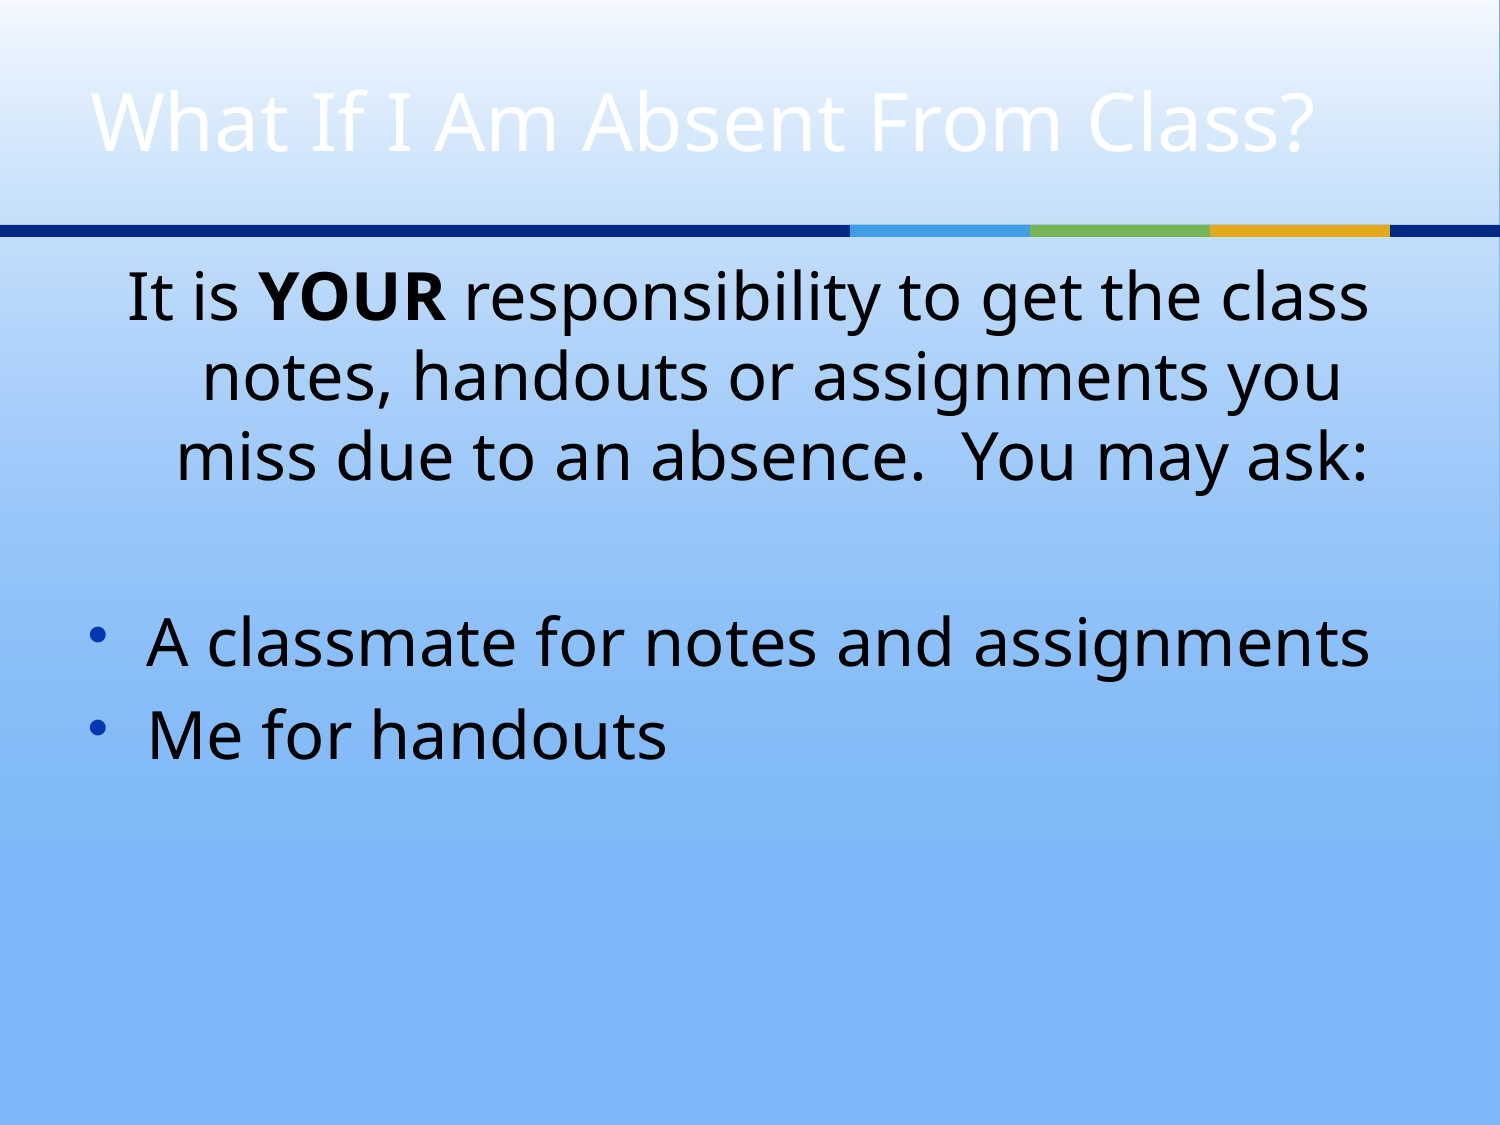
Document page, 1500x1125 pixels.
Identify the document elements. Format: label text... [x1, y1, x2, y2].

title What If I Am Absent From Class? [75, 24, 1425, 213]
list It is YOUR responsibility to get the class notes, handouts or assignments you miss due to an absence. You may ask: A classmate for notes and assignments Me for handouts [75, 246, 1425, 1005]
